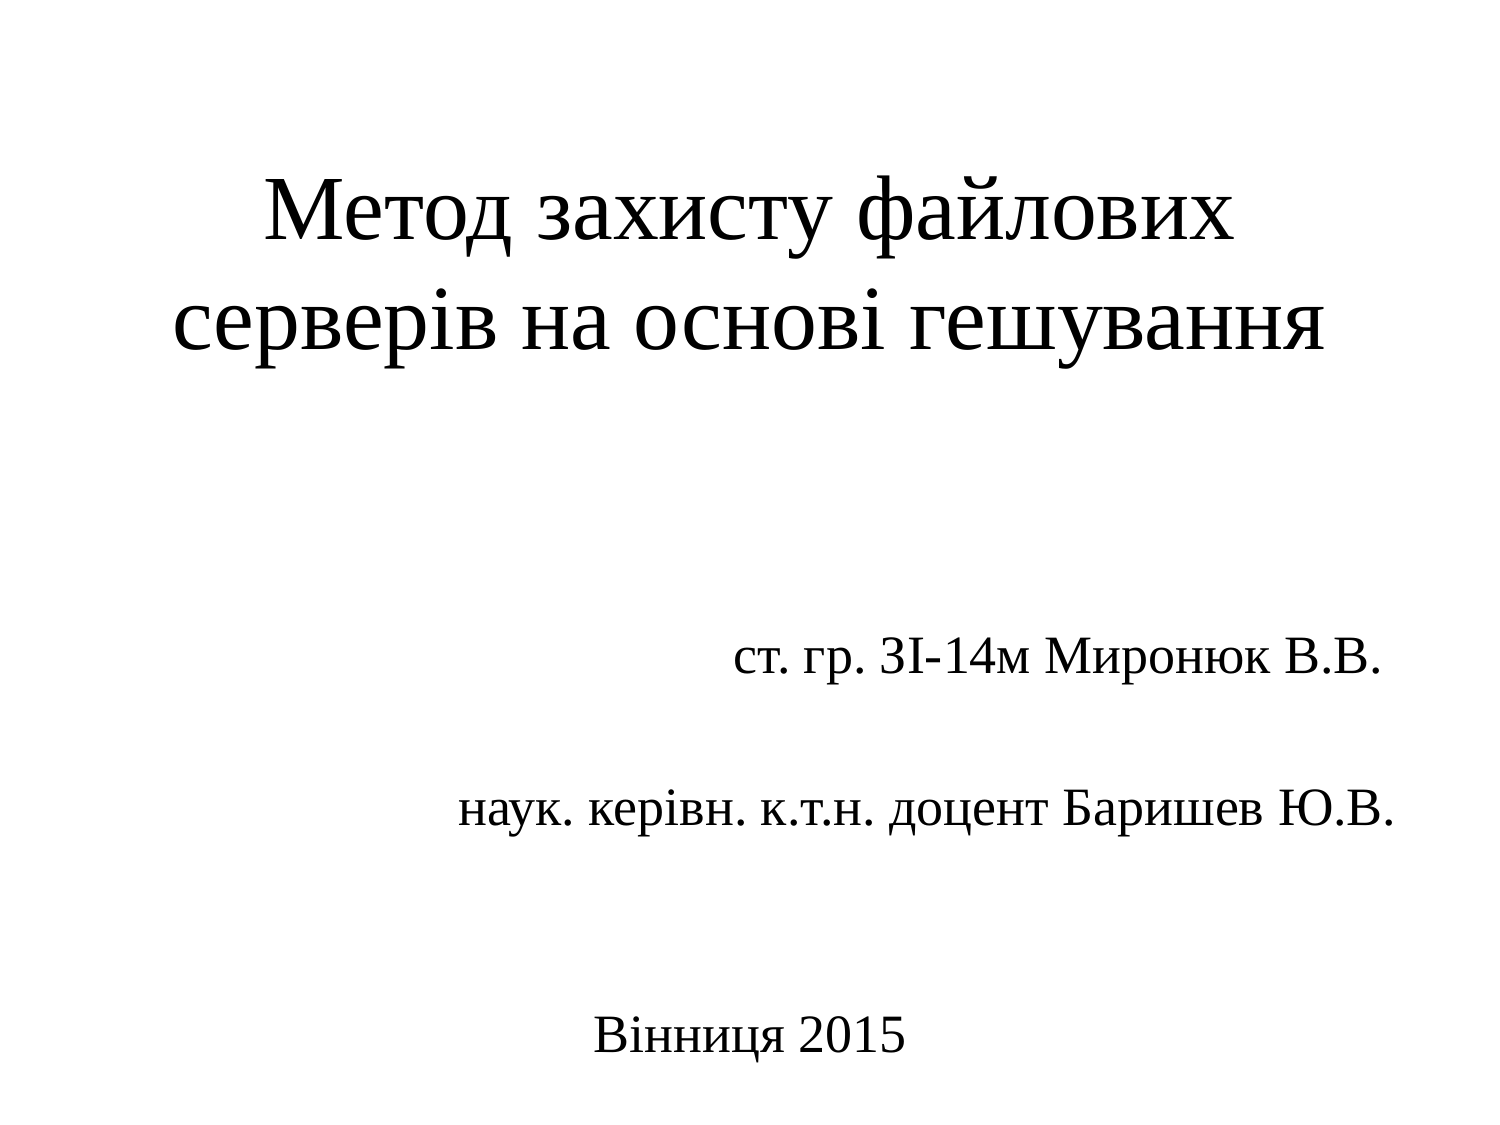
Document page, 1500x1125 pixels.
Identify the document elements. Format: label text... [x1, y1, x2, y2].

title Метод захисту файлових серверів на основі гешування [112, 137, 1388, 379]
subtitle ст. гр. ЗІ-14м Миронюк В.В. наук. керівн. к.т.н. доцент Баришев Ю.В. Вінниця 2015 [87, 612, 1413, 1075]
